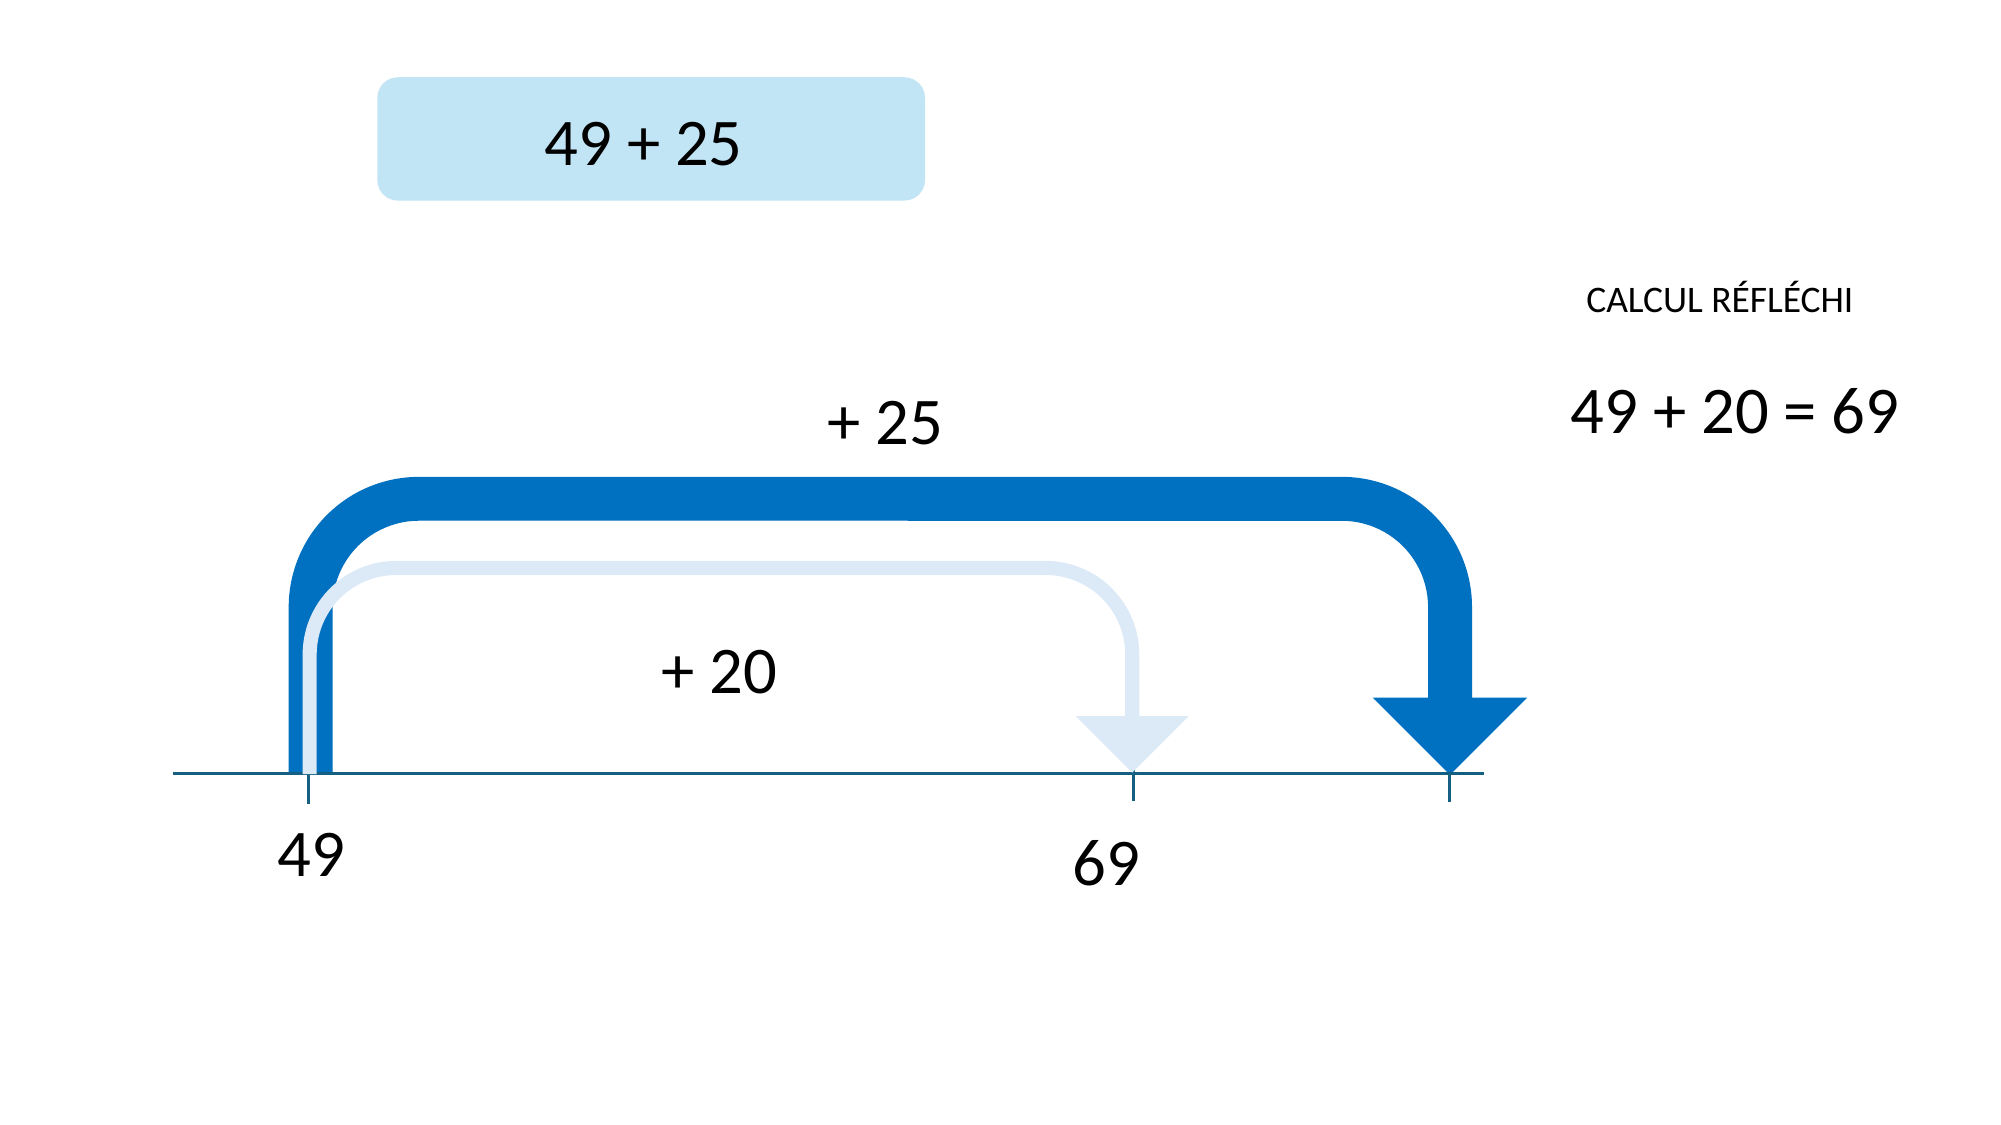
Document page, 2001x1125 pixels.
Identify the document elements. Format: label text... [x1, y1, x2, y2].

text_box 49 + 25 [375, 75, 927, 203]
text_box CALCUL RÉFLÉCHI [1571, 267, 1878, 328]
text_box 49 [84, 802, 553, 897]
text_box [302, 560, 1189, 772]
text_box 49 + 20 = 69 [1487, 359, 1983, 454]
text_box [288, 476, 1528, 772]
text_box 69 [879, 811, 1348, 906]
text_box + 20 [477, 619, 947, 714]
text_box + 25 [643, 370, 1112, 466]
